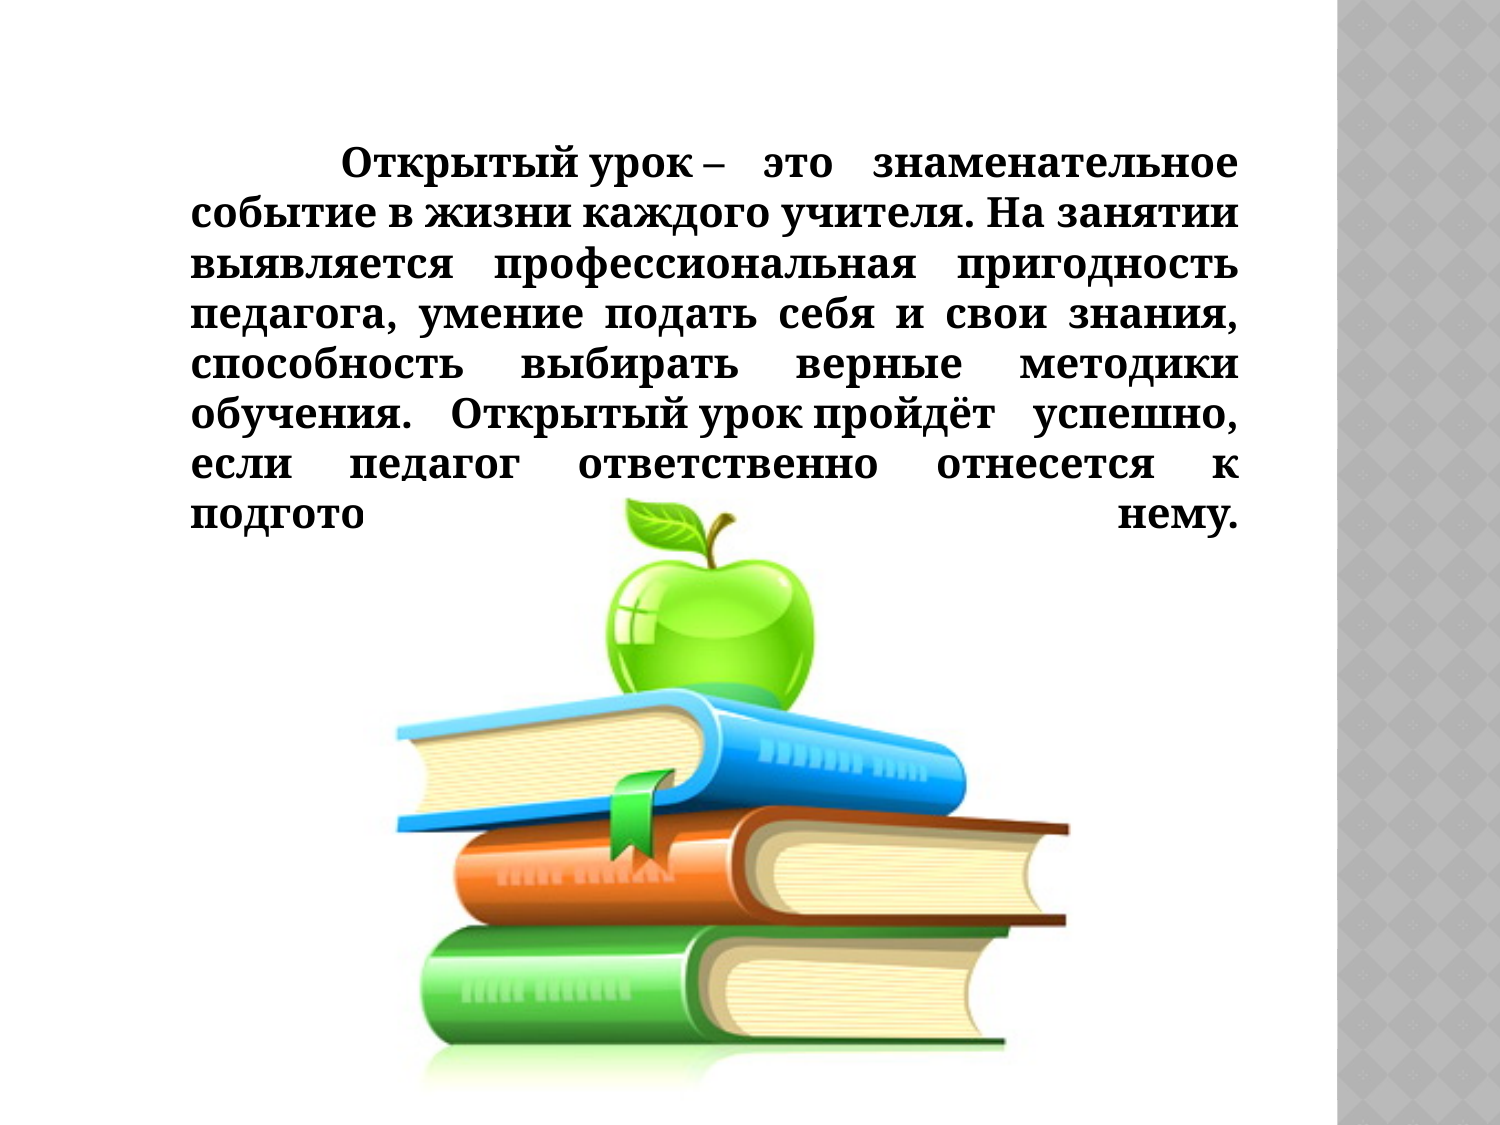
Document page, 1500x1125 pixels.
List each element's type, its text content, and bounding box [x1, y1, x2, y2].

text_box Открытый урок – это знаменательное событие в жизни каждого учителя. На занятии выявляется профессиональная пригодность педагога, умение подать себя и свои знания, способность выбирать верные методики обучения. Открытый урок пройдёт успешно, если педагог ответственно отнесется к подготовке. нему. [175, 128, 1254, 594]
picture [362, 481, 1102, 1125]
